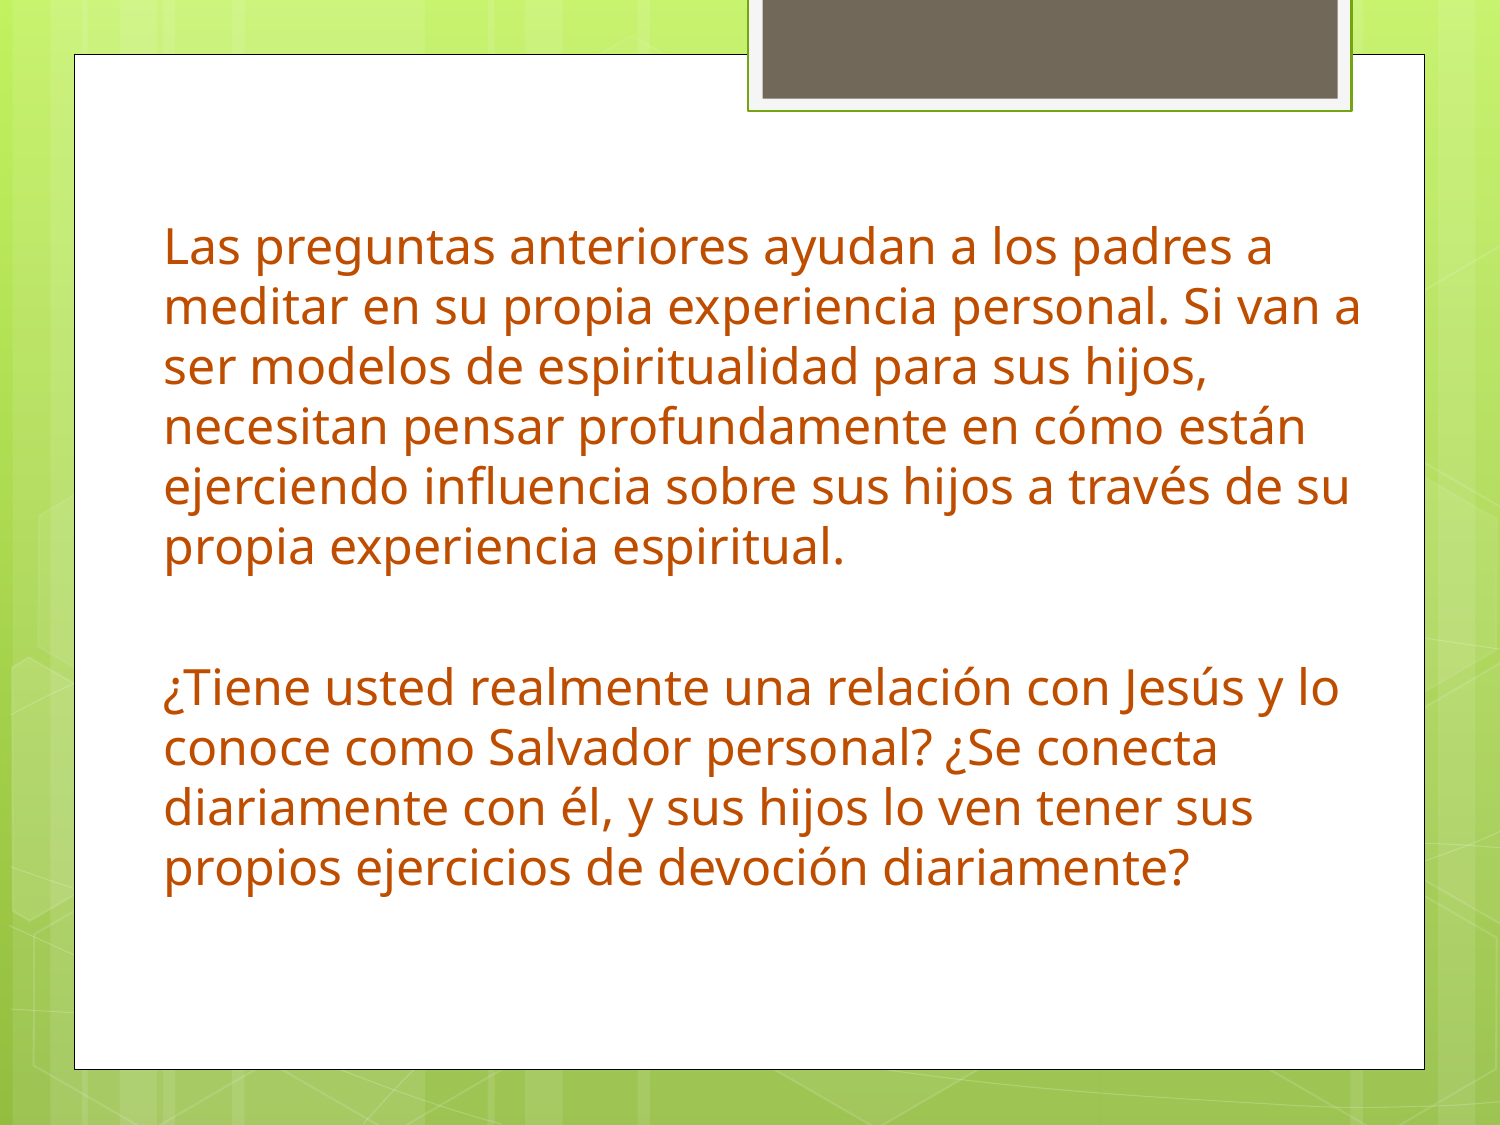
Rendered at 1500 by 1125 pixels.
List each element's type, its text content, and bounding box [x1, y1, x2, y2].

list Las preguntas anteriores ayudan a los padres a meditar en su propia experiencia personal. Si van a ser modelos de espiritualidad para sus hijos, necesitan pensar profundamente en cómo están ejerciendo influencia sobre sus hijos a través de su propia experiencia espiritual. ¿Tiene usted realmente una relación con Jesús y lo conoce como Salvador personal? ¿Se conecta diariamente con él, y sus hijos lo ven tener sus propios ejercicios de devoción diariamente? [137, 137, 1388, 1025]
